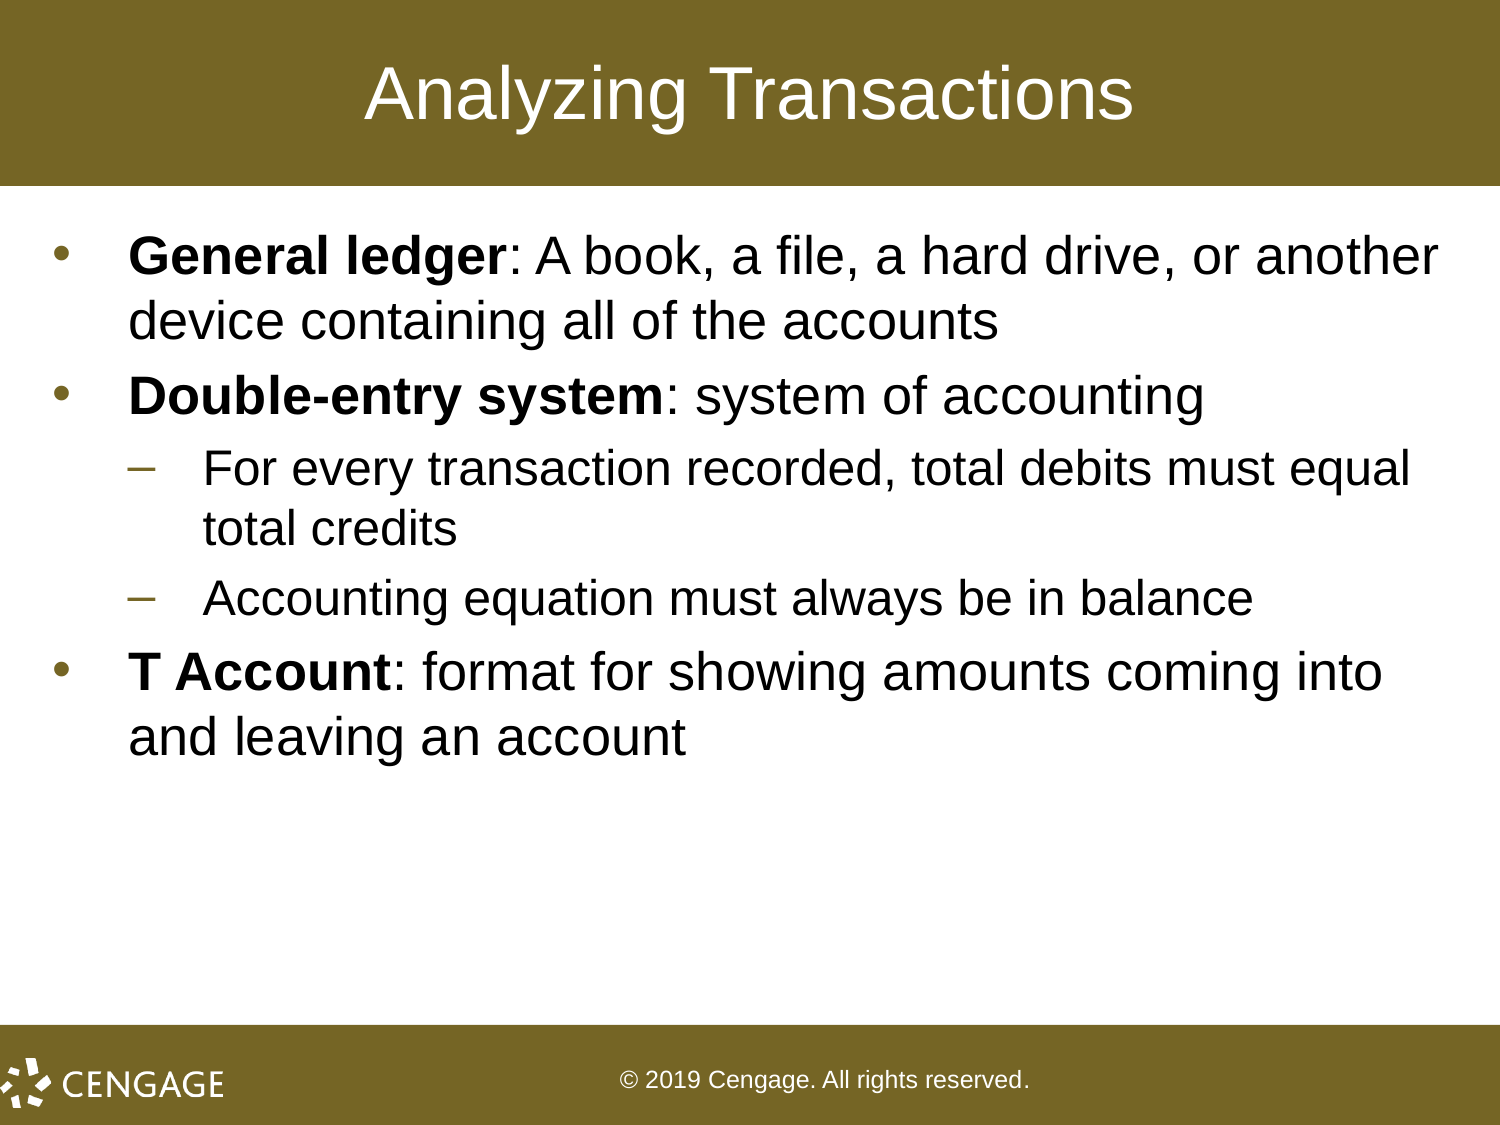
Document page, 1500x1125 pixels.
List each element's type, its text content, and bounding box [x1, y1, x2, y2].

list General ledger: A book, a file, a hard drive, or another device containing all of the accounts Double-entry system: system of accounting For every transaction recorded, total debits must equal total credits Accounting equation must always be in balance T Account: format for showing amounts coming into and leaving an account [37, 212, 1475, 1005]
title Analyzing Transactions [7, 4, 1493, 175]
picture [0, 1058, 223, 1108]
